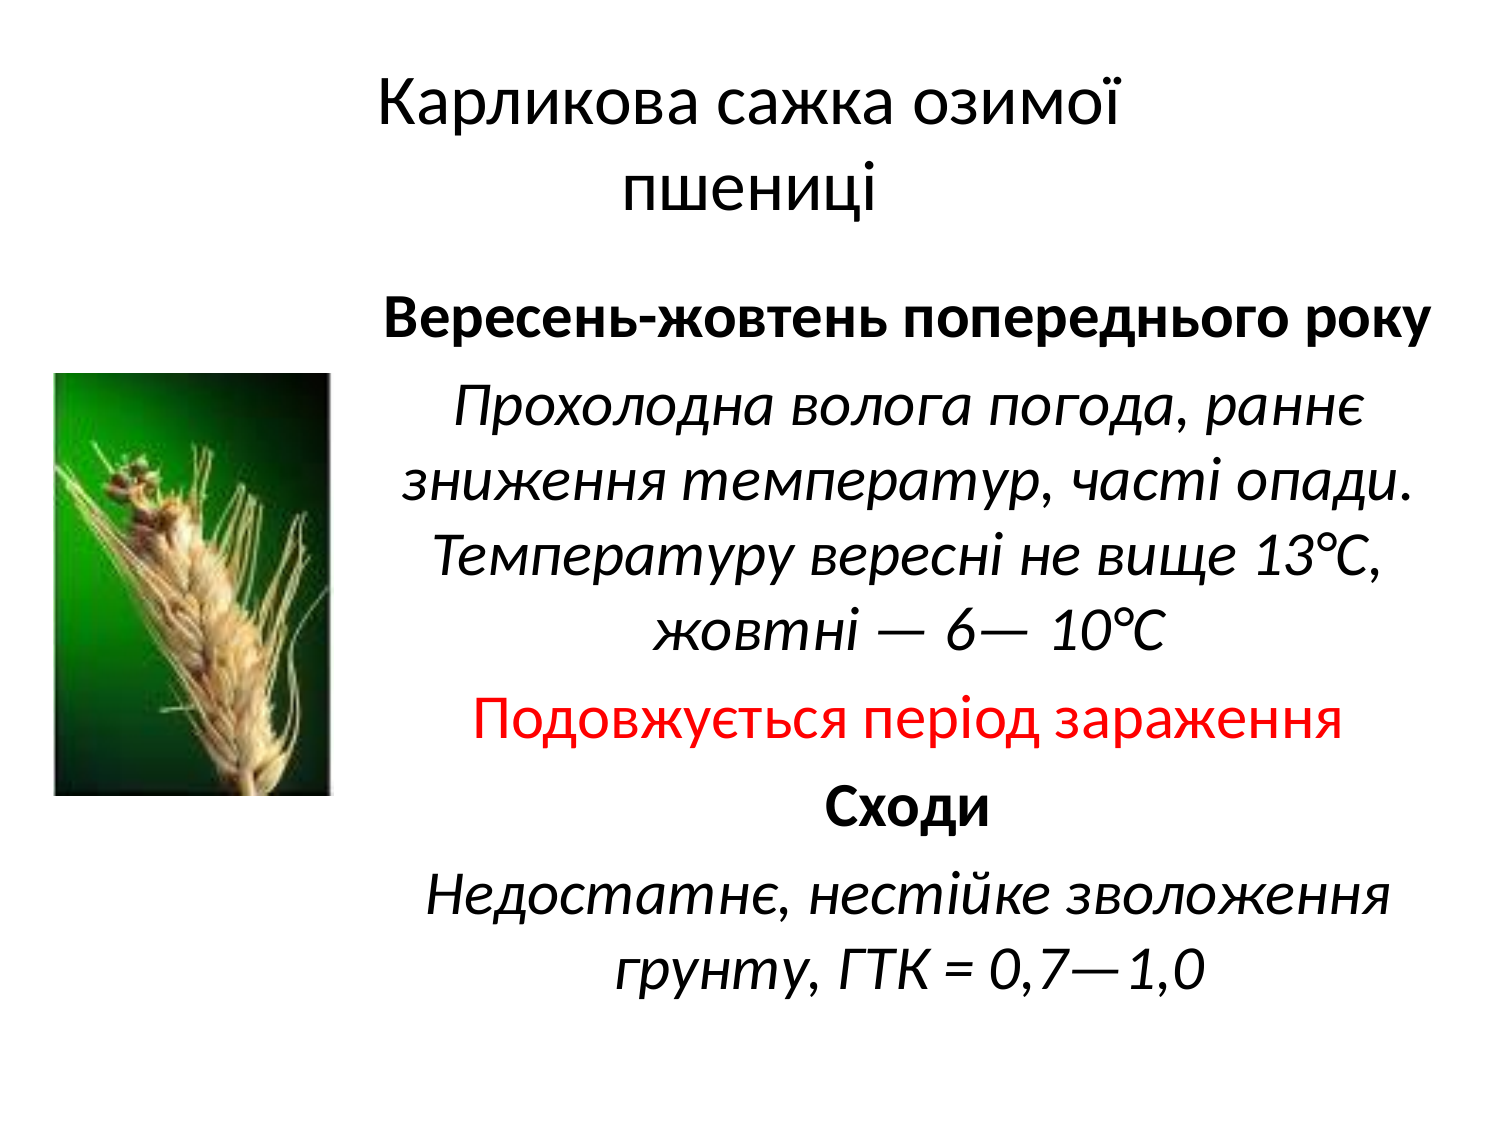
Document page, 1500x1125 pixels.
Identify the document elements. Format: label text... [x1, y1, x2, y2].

list Вересень-жовтень попереднього року Прохолодна волога погода, раннє зниження температур, часті опади. Температуру вересні не вище 13°С, жовтні — 6— 10°С Подовжується період зараження Сходи Недостатнє, нестійке зволоження грунту, ГТК = 0,7—1,0 [312, 267, 1500, 1010]
picture [52, 373, 334, 797]
title Карликова сажка озимої пшениці [75, 45, 1425, 233]
